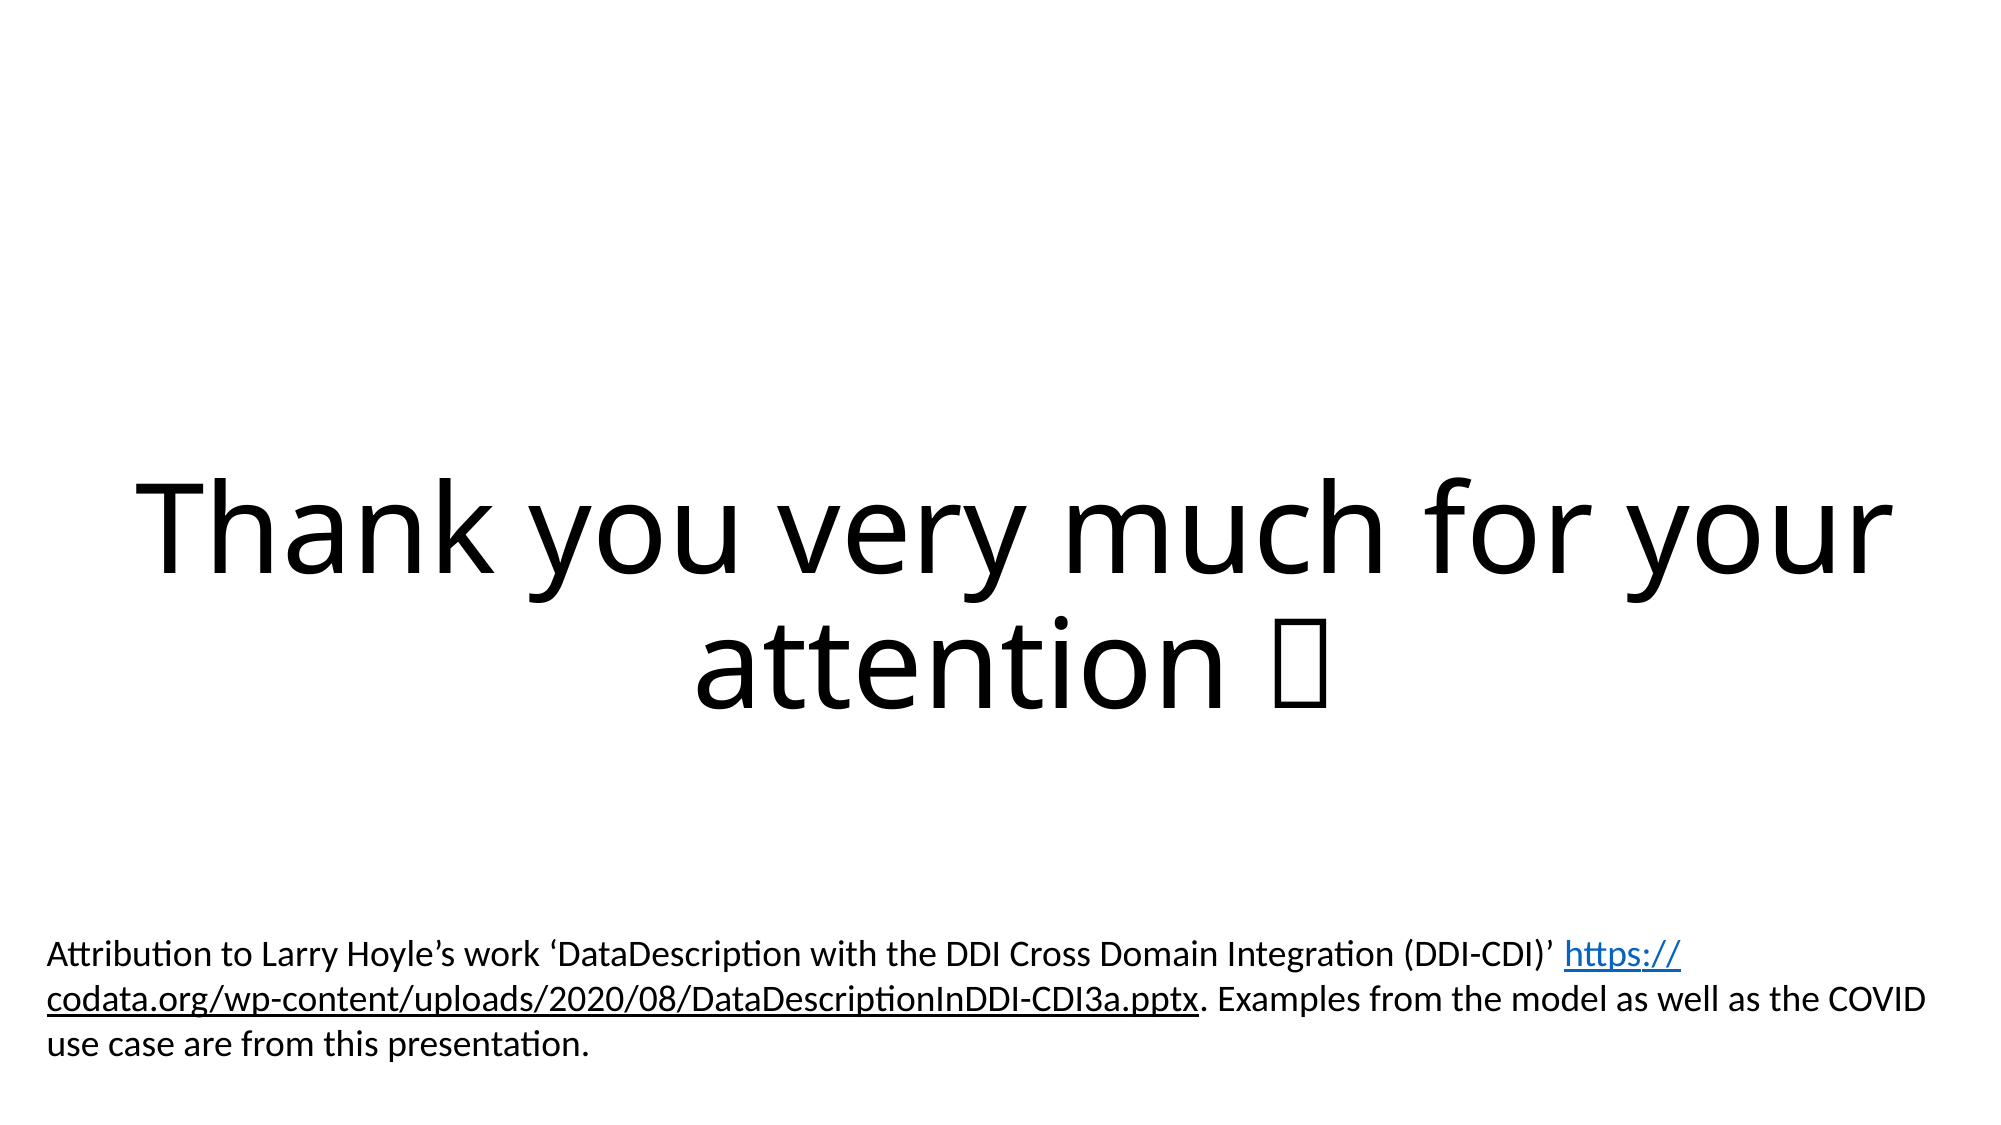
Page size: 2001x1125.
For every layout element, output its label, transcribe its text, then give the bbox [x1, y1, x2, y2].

text_box Attribution to Larry Hoyle’s work ‘DataDescription with the DDI Cross Domain Integration (DDI-CDI)’ https://codata.org/wp-content/uploads/2020/08/DataDescriptionInDDI-CDI3a.pptx. Examples from the model as well as the COVID use case are from this presentation. [31, 922, 1980, 1072]
title Thank you very much for your attention  [96, 275, 1935, 744]
